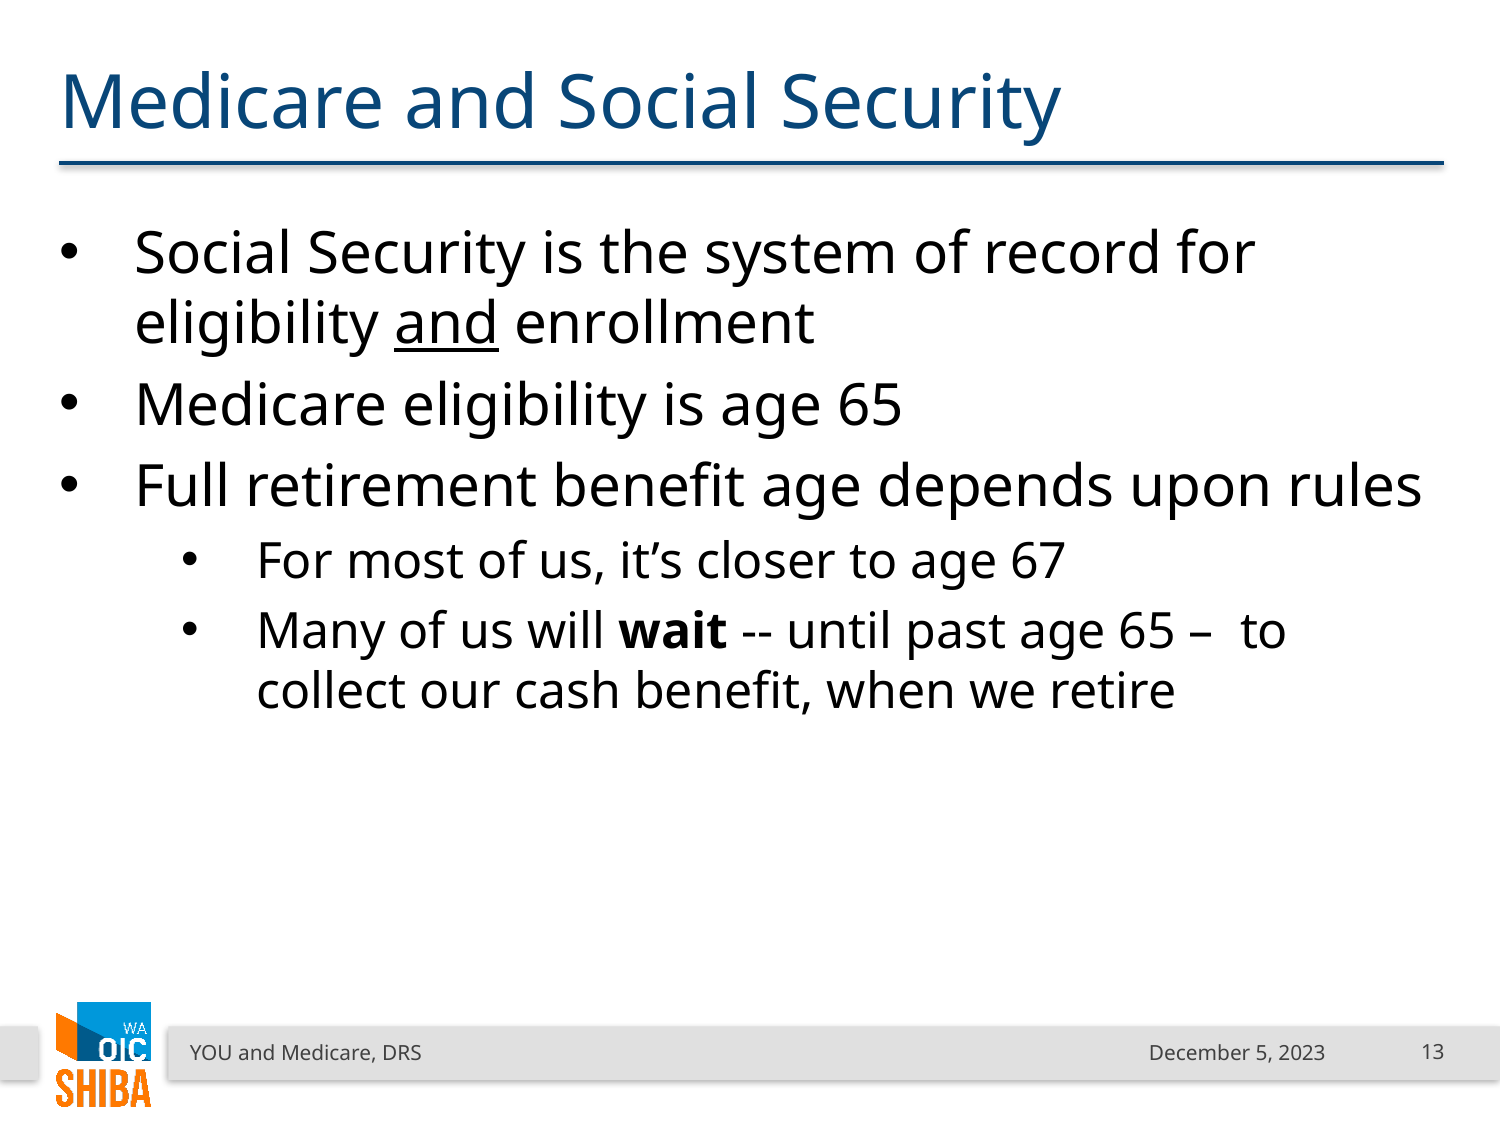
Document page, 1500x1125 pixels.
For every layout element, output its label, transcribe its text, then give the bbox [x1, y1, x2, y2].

footer YOU and Medicare, DRS [190, 1035, 785, 1069]
title Medicare and Social Security [59, 53, 1445, 164]
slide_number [975, 1035, 1326, 1069]
list Social Security is the system of record for eligibility and enrollment Medicare eligibility is age 65 Full retirement benefit age depends upon rules For most of us, it’s closer to age 67 Many of us will wait -- until past age 65 – to collect our cash benefit, when we retire [59, 215, 1445, 958]
picture [56, 1002, 151, 1107]
slide_number 13 [1339, 1035, 1445, 1069]
